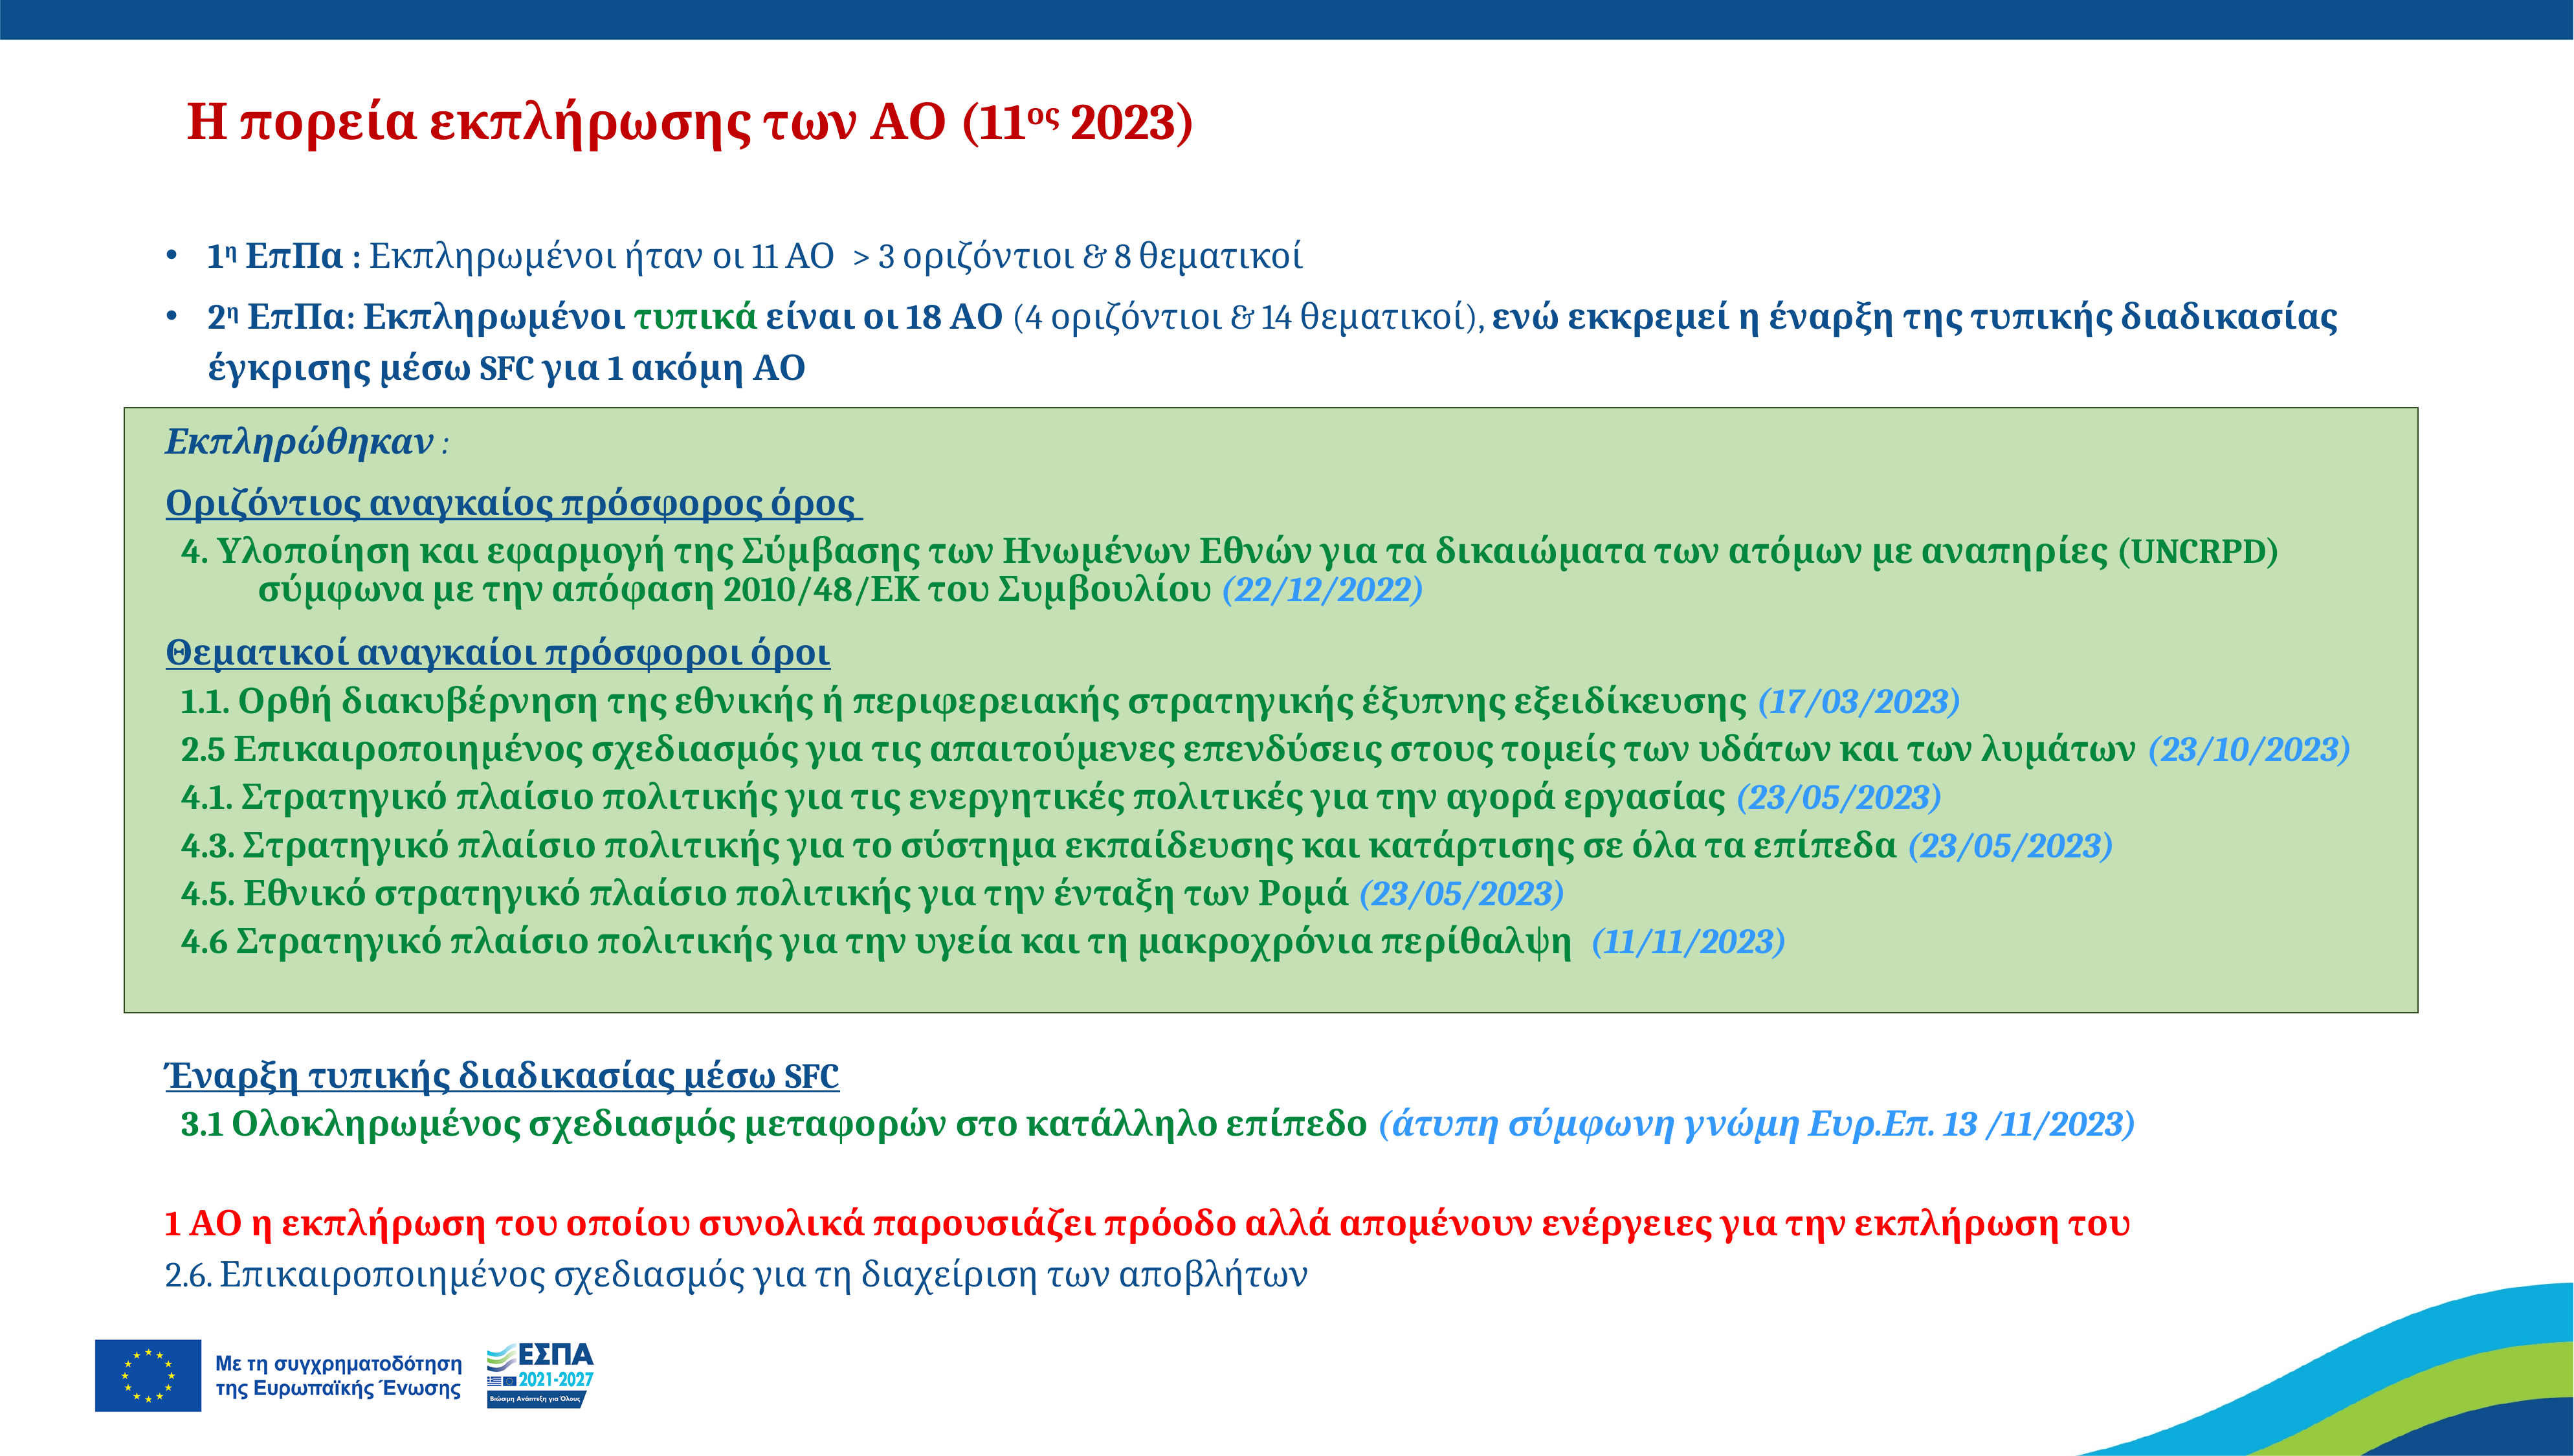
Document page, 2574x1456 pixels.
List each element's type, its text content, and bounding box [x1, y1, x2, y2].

text_box [347, 361, 1495, 445]
text_box [2397, 407, 2419, 1013]
text_box [124, 407, 155, 1013]
picture [0, 0, 2573, 1456]
picture [2087, 1341, 2573, 1456]
title Η πορεία εκπλήρωσης των ΑΟ (11ος 2023) [177, 90, 2397, 211]
list 1η ΕπΠα : Εκπληρωμένοι ήταν οι 11 ΑΟ > 3 οριζόντιοι & 8 θεματικοί 2η ΕπΠα: Εκπληρωμένοι τυπικά είναι οι 18 ΑΟ (4 οριζόντιοι & 14 θεματικοί), ενώ εκκρεμεί η έναρξη της τυπικής διαδικασίας έγκρισης μέσω SFC για 1 ακόμη ΑΟ Εκπληρώθηκαν : Οριζόντιος αναγκαίος πρόσφορος όρος 4. Υλοποίηση και εφαρμογή της Σύμβασης των Ηνωμένων Εθνών για τα δικαιώματα των ατόμων με αναπηρίες (UNCRPD) σύμφωνα με την απόφαση 2010/48/ΕΚ του Συμβουλίου (22/12/2022) Θεματικοί αναγκαίοι πρόσφοροι όροι 1.1. Ορθή διακυβέρνηση της εθνικής ή περιφερειακής στρατηγικής έξυπνης εξειδίκευσης (17/03/2023) 2.5 Επικαιροποιημένος σχεδιασμός για τις απαιτούμενες επενδύσεις στους τομείς των υδάτων και των λυμάτων (23/10/2023) 4.1. Στρατηγικό πλαίσιο πολιτικής για τις ενεργητικές πολιτικές για την αγορά εργασίας (23/05/2023) 4.3. Στρατηγικό πλαίσιο πολιτικής για το σύστημα εκπαίδευσης και κατάρτισης σε όλα τα επίπεδα (23/05/2023) 4.5. Εθνικό στρατηγικό πλαίσιο πολιτικής για την ένταξη των Ρομά (23/05/2023) 4.6 Στρατηγικό πλαίσιο πολιτικής για την υγεία και τη μακροχρόνια περίθαλψη (11/11/2023) Έναρξη τυπικής διαδικασίας μέσω SFC 3.1 Ολοκληρωμένος σχεδιασμός μεταφορών στο κατάλληλο επίπεδο (άτυπη σύμφωνη γνώμη Ευρ.Επ. 13 /11/2023) 1 ΑΟ η εκπλήρωση του οποίου συνολικά παρουσιάζει πρόοδο αλλά απομένουν ενέργειες για την εκπλήρωση του 2.6. Επικαιροποιημένος σχεδιασμός για τη διαχείριση των αποβλήτων [155, 219, 2397, 1312]
